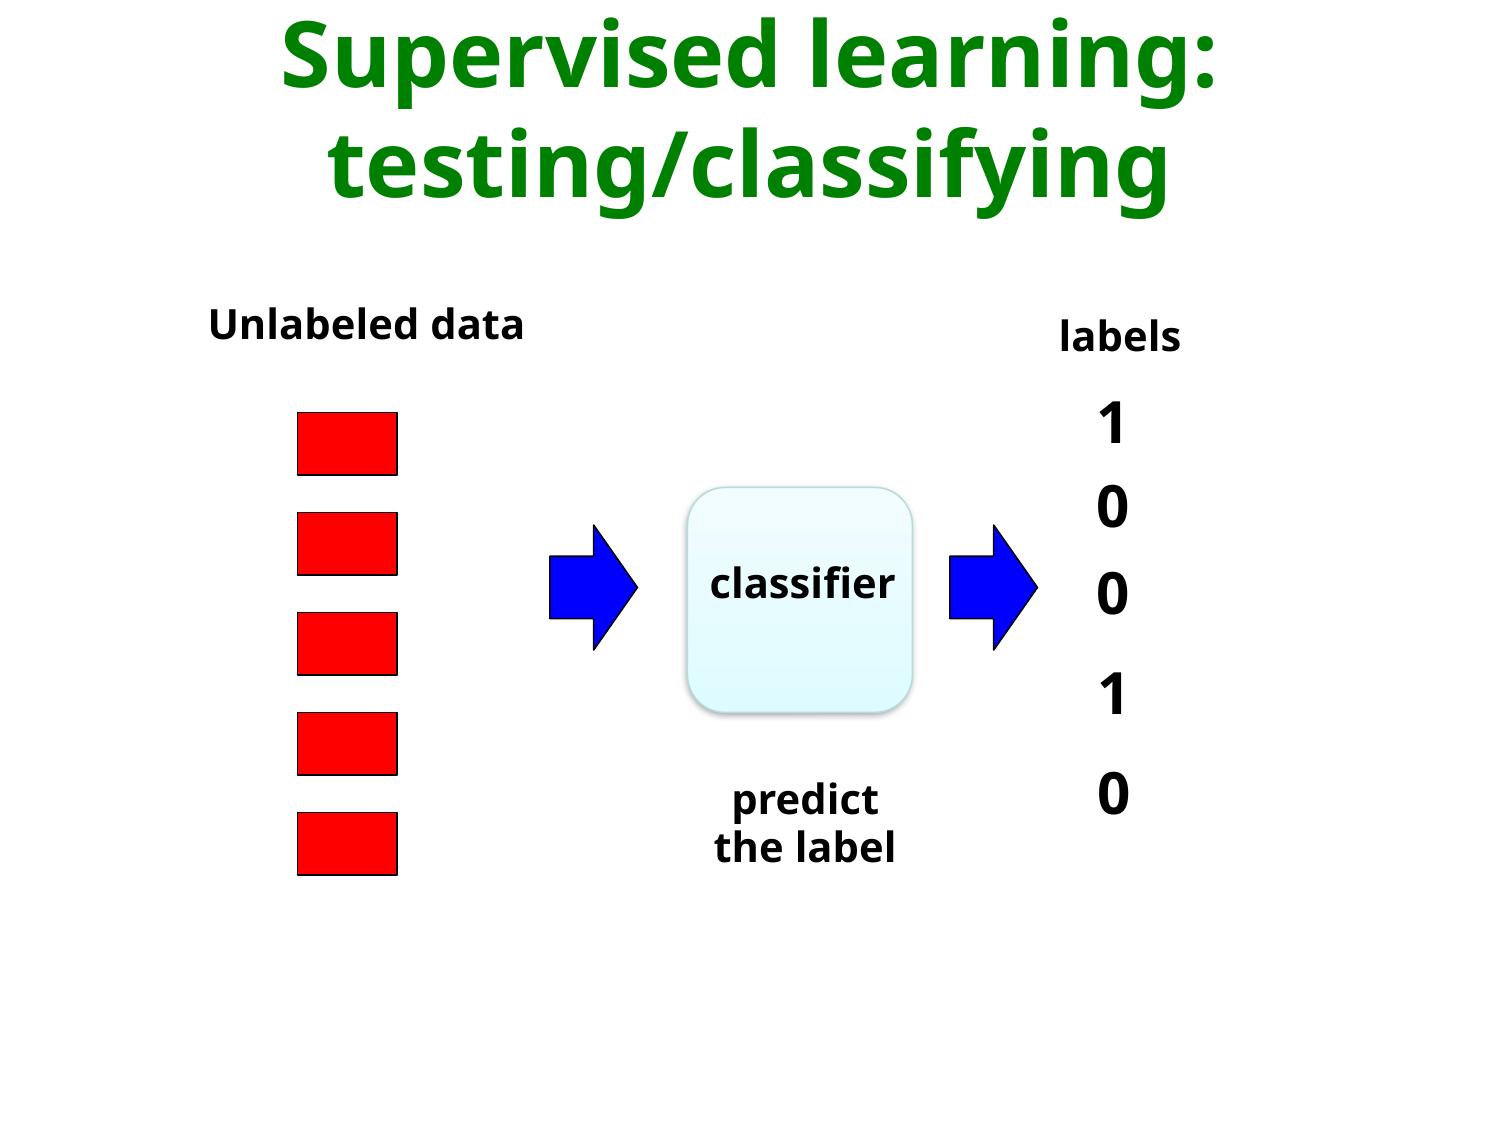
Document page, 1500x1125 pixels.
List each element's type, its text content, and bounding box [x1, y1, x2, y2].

text_box 1 [1083, 662, 1146, 734]
text_box Unlabeled data [192, 299, 541, 355]
text_box [297, 412, 398, 475]
text_box [549, 525, 638, 651]
text_box 1 [1081, 391, 1145, 462]
title Supervised learning: testing/classifying [74, 12, 1426, 201]
text_box 0 [1081, 474, 1145, 546]
text_box predict the label [699, 774, 912, 878]
text_box 0 [1081, 562, 1145, 634]
text_box [949, 525, 1038, 651]
text_box 0 [1083, 762, 1146, 834]
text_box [687, 487, 913, 713]
text_box [297, 512, 398, 575]
text_box [297, 712, 398, 775]
text_box [297, 612, 398, 675]
text_box [297, 812, 398, 875]
text_box labels [1043, 312, 1197, 368]
